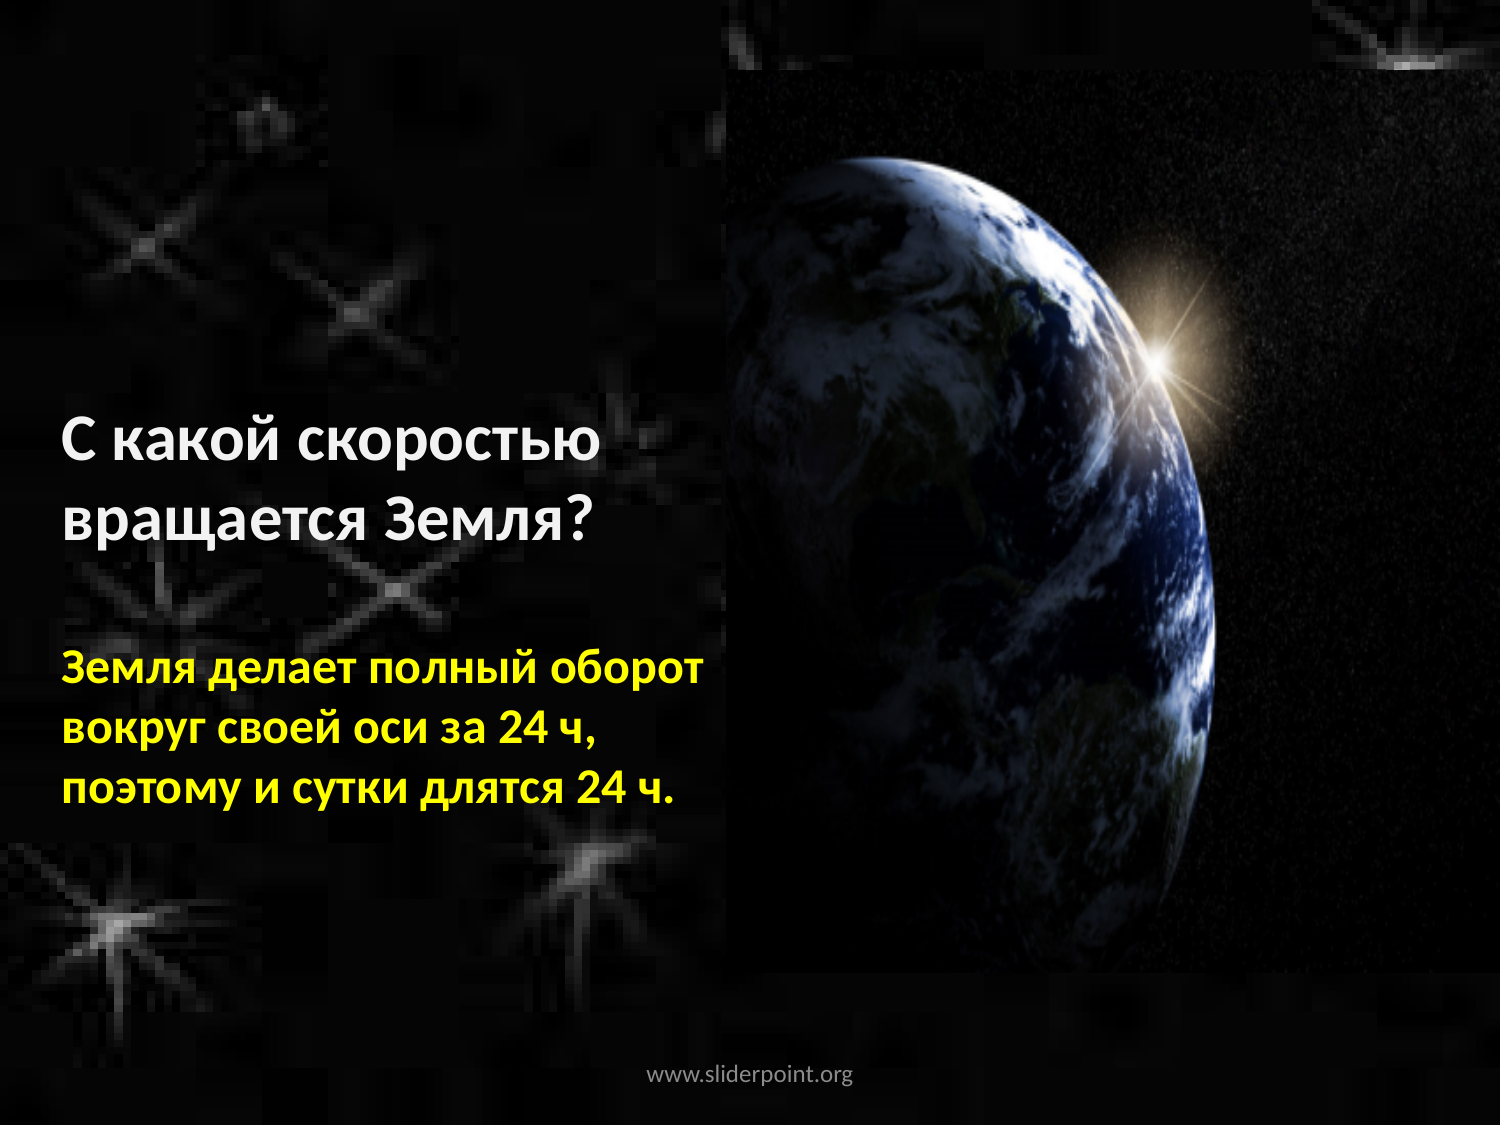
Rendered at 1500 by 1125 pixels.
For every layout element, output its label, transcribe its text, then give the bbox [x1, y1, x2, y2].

picture [0, 0, 1500, 1125]
footer www.sliderpoint.org [512, 1042, 988, 1103]
text_box С какой скоростью вращается Земля? Земля делает полный оборот вокруг своей оси за 24 ч, поэтому и сутки длятся 24 ч. [46, 386, 721, 822]
